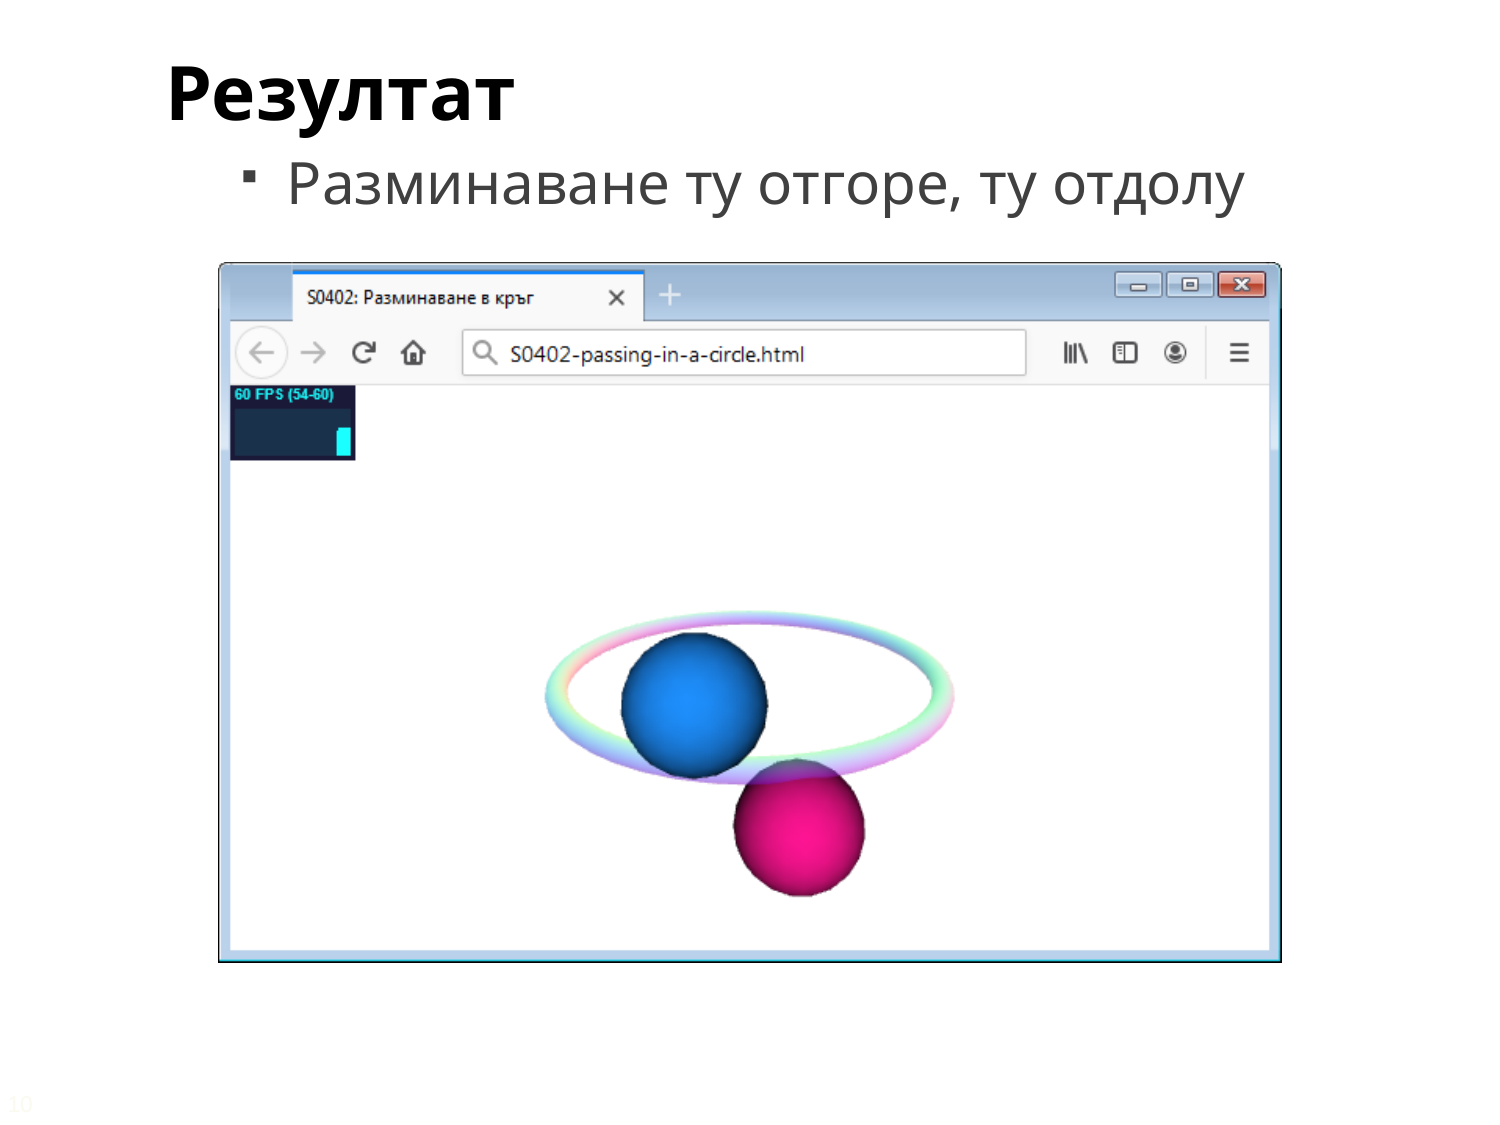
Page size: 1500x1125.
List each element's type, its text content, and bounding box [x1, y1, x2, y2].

picture [218, 262, 1282, 963]
list Резултат Разминаване ту отгоре, ту отдолу [150, 37, 1488, 1113]
